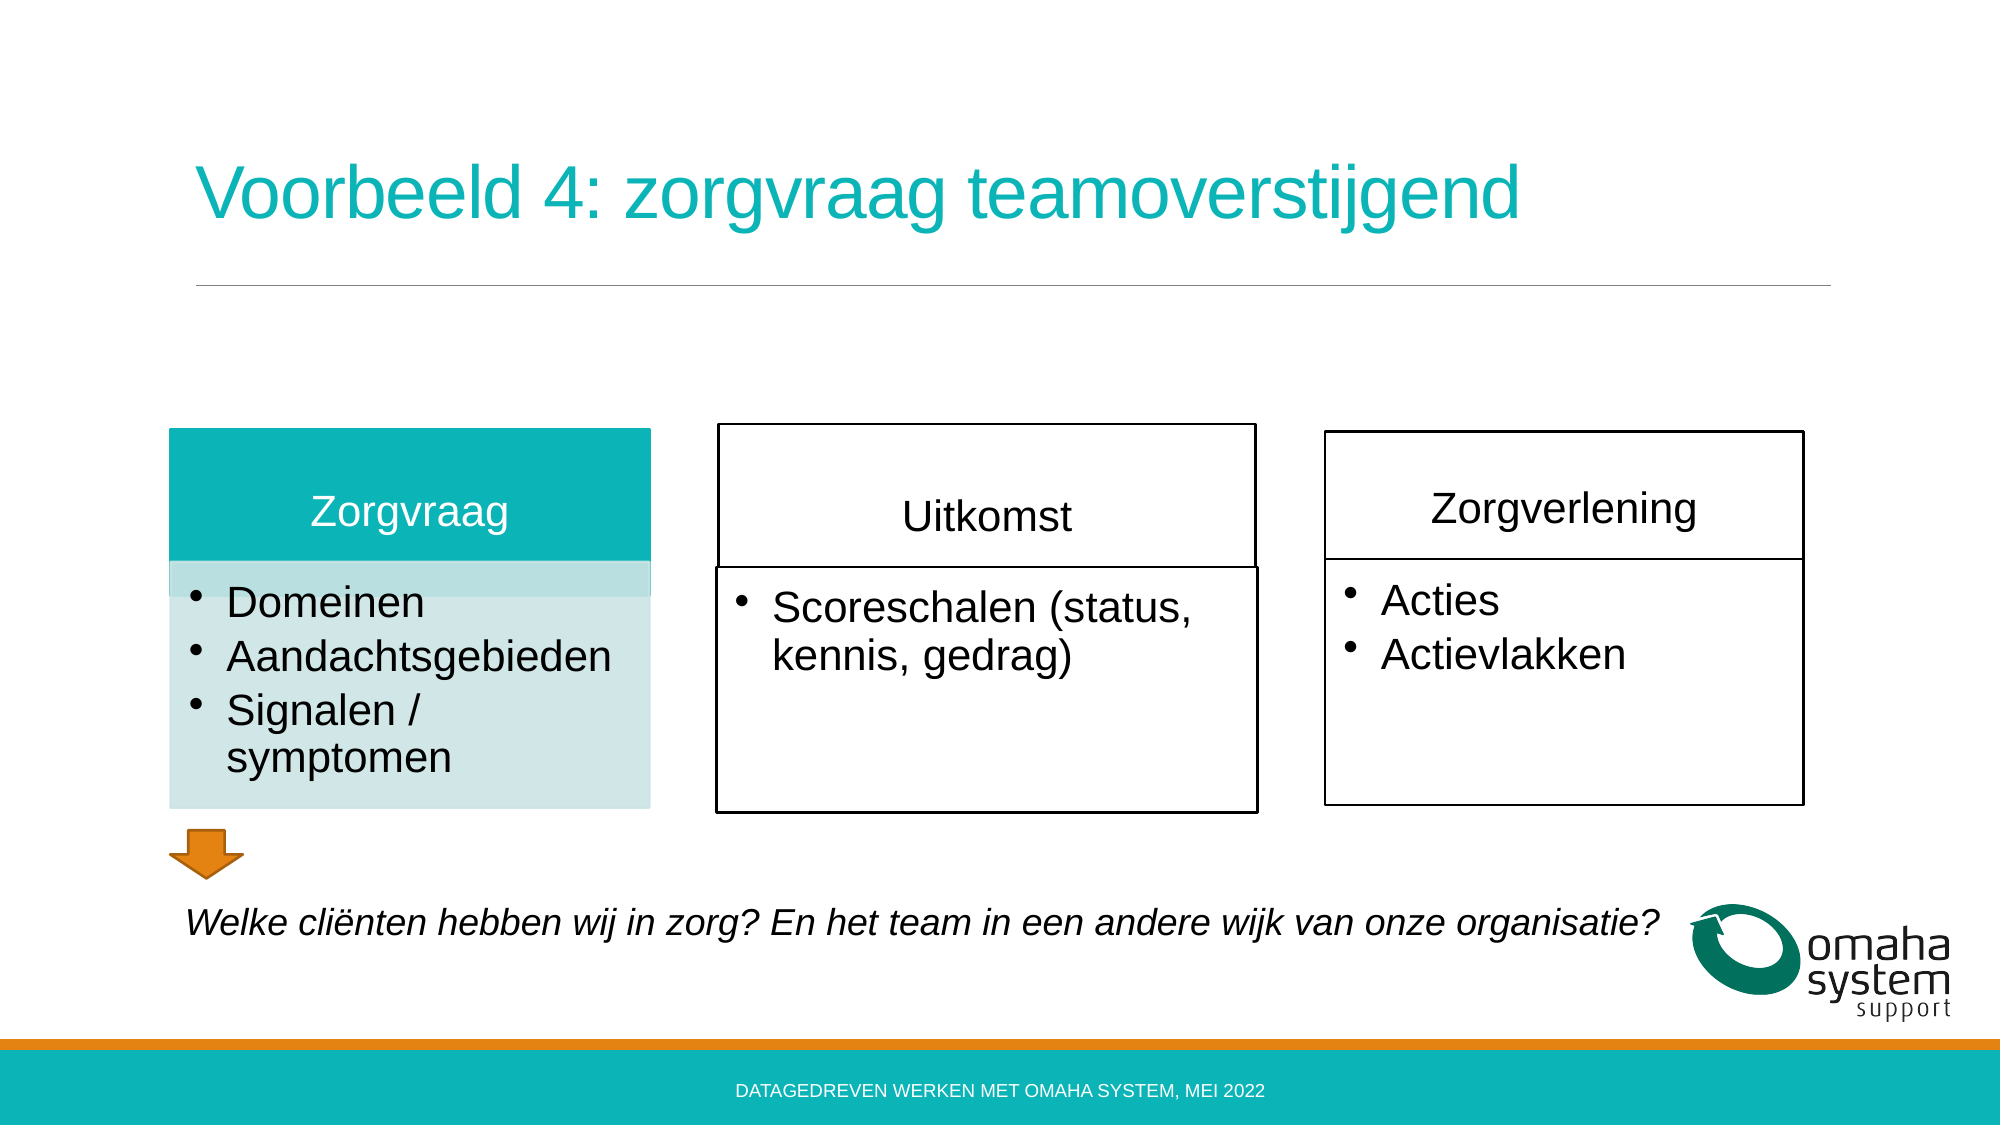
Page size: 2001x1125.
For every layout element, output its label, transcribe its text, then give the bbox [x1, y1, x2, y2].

picture [1690, 904, 1950, 1022]
footer Datagedreven werken met Omaha System, mei 2022 [604, 1059, 1396, 1120]
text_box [169, 233, 1805, 1004]
title Voorbeeld 4: zorgvraag teamoverstijgend [180, 47, 1830, 285]
